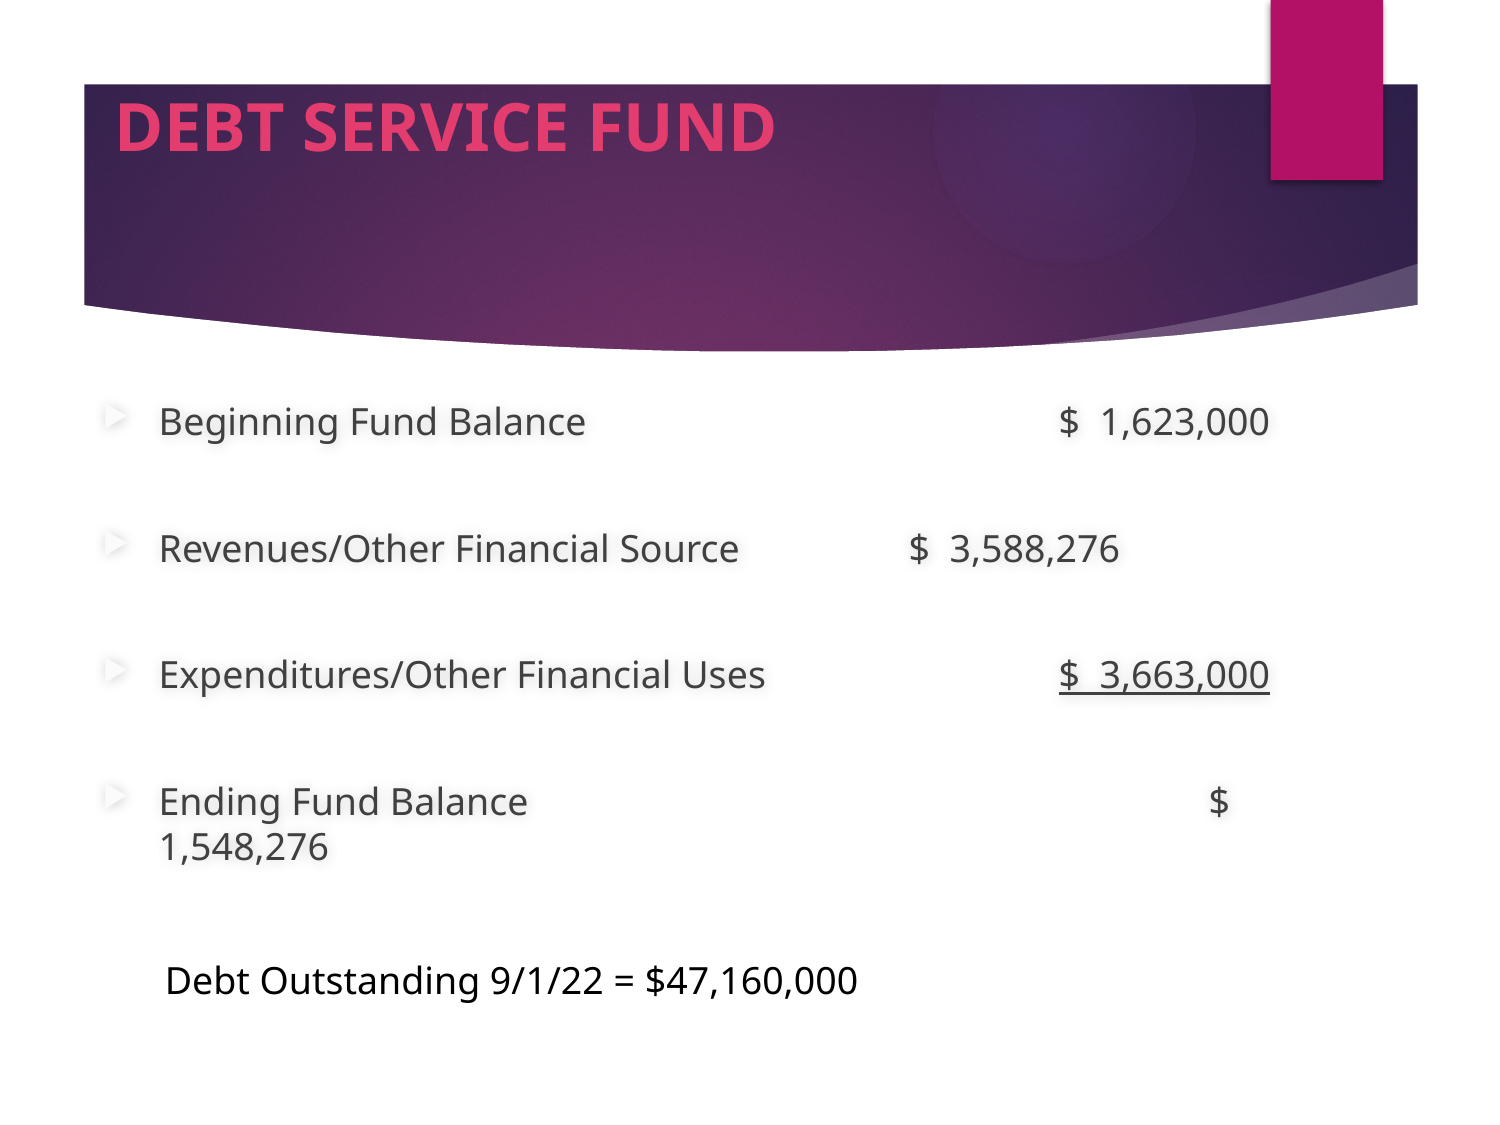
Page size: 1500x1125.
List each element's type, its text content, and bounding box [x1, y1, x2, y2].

text_box Debt Outstanding 9/1/22 = $47,160,000 [149, 949, 988, 1010]
title DEBT SERVICE FUND [99, 37, 963, 213]
list Beginning Fund Balance $ 1,623,000 Revenues/Other Financial Source $ 3,588,276 Expenditures/Other Financial Uses $ 3,663,000 Ending Fund Balance $ 1,548,276 [87, 324, 1425, 1063]
